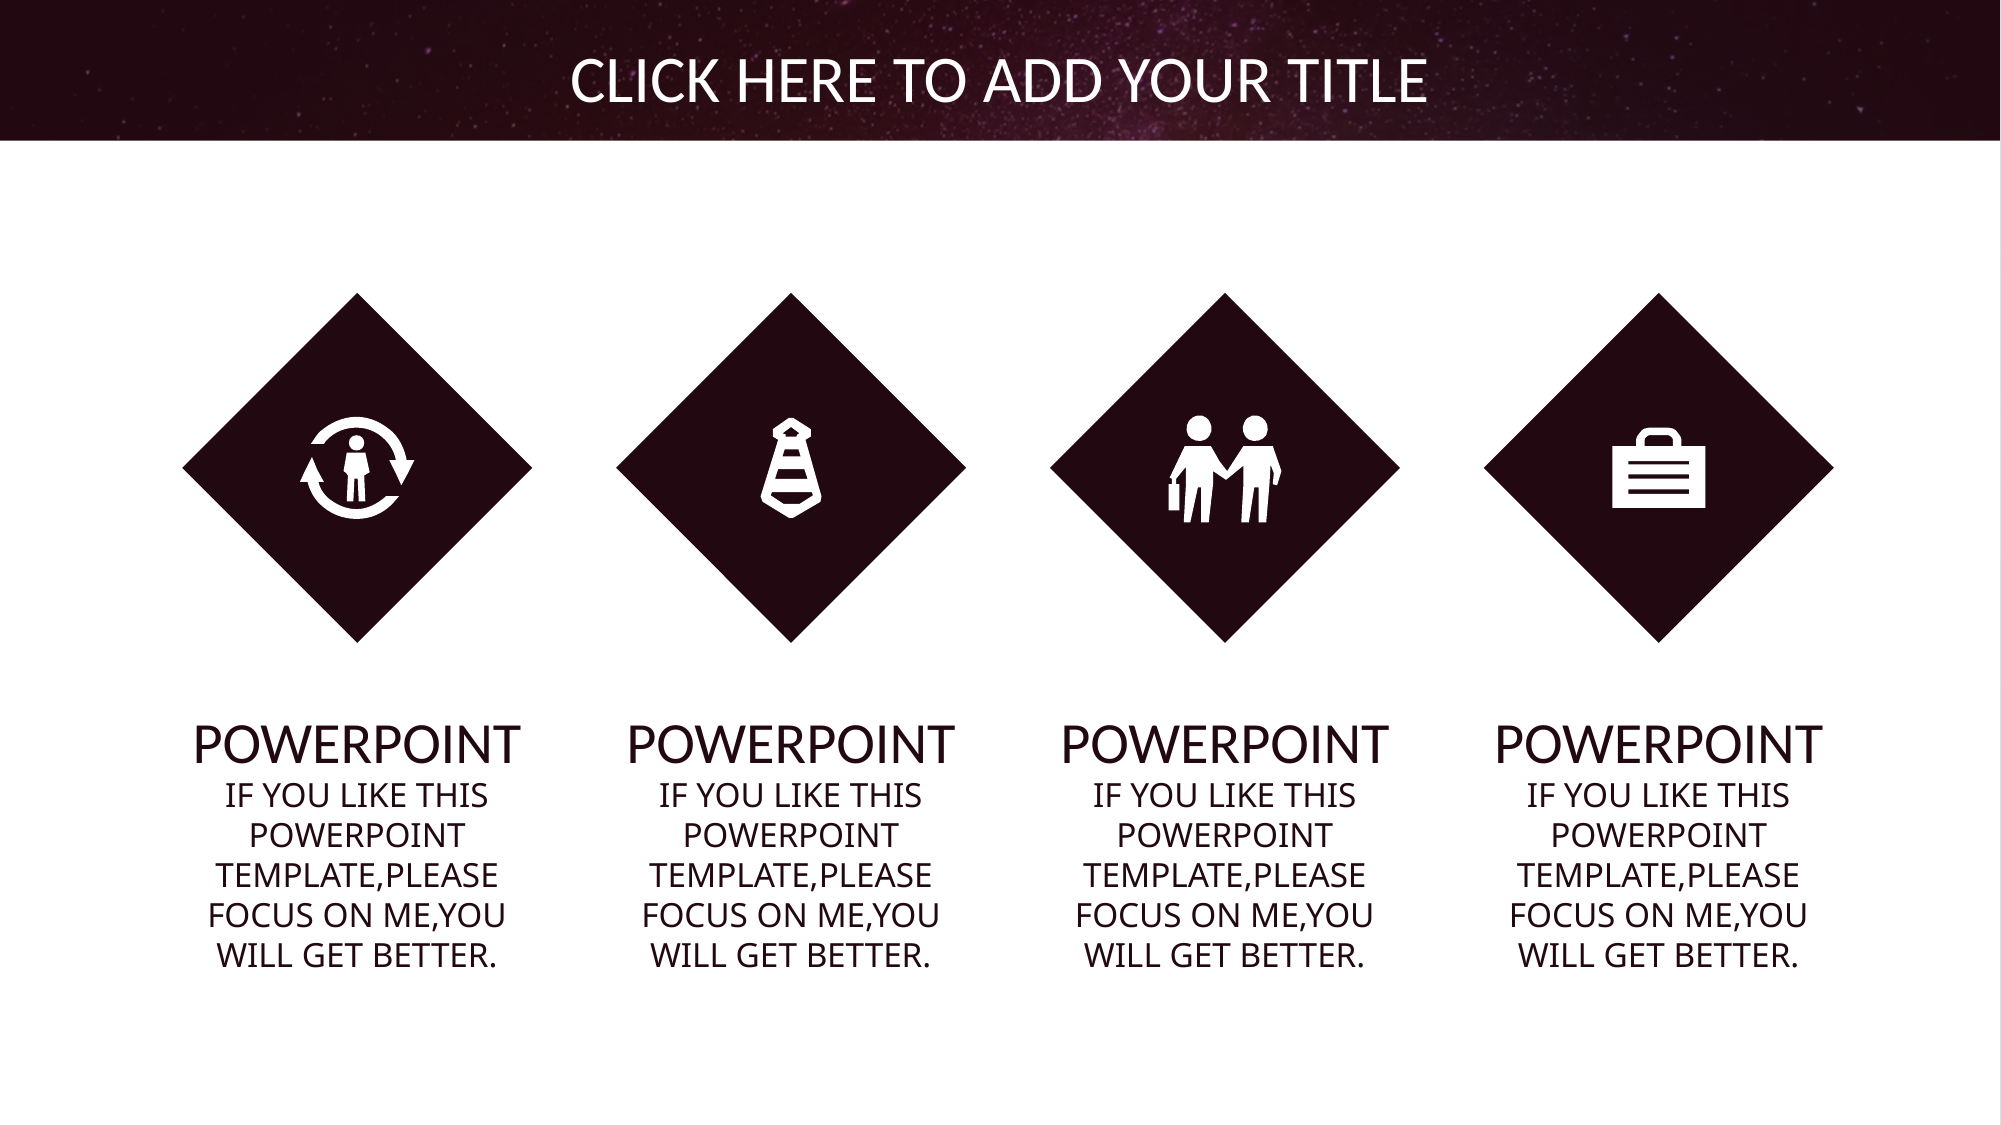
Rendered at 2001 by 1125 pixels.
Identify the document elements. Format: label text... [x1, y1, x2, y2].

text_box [1028, 697, 1422, 985]
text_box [1049, 292, 1400, 643]
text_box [1461, 697, 1856, 985]
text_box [594, 697, 988, 985]
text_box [182, 292, 533, 643]
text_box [160, 697, 554, 985]
text_box CLICK HERE TO ADD YOUR TITLE [516, 28, 1484, 123]
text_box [616, 292, 967, 643]
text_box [1483, 292, 1834, 643]
